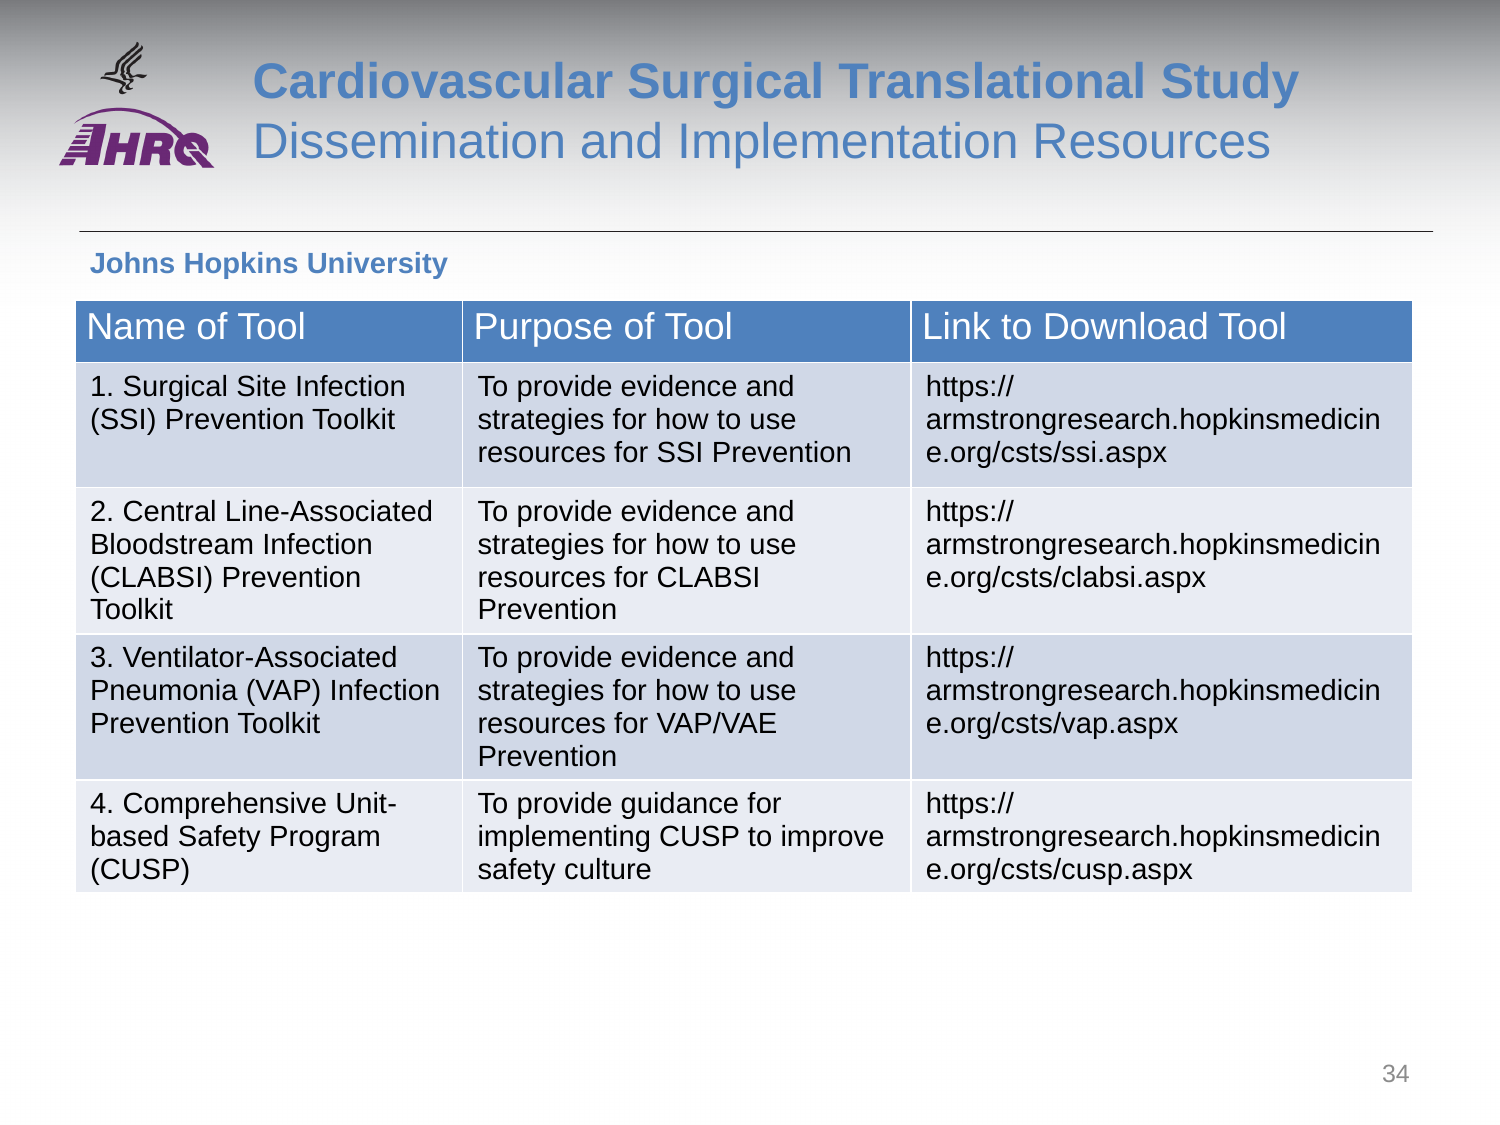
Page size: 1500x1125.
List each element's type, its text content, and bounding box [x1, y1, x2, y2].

table_cell https://armstrongresearch.hopkinsmedicine.org/csts/clabsi.aspx [912, 488, 1412, 633]
table_cell 3. Ventilator-Associated Pneumonia (VAP) Infection Prevention Toolkit [76, 635, 462, 779]
table_cell https://armstrongresearch.hopkinsmedicine.org/csts/ssi.aspx [912, 363, 1412, 487]
table_cell https://armstrongresearch.hopkinsmedicine.org/csts/vap.aspx [912, 635, 1412, 779]
text_box Johns Hopkins University [74, 237, 1113, 288]
title Cardiovascular Surgical Translational Study Dissemination and Implementation Resources [237, 37, 1498, 225]
table_cell 1. Surgical Site Infection (SSI) Prevention Toolkit [76, 363, 462, 487]
table_cell To provide evidence and strategies for how to use resources for CLABSI Prevention [463, 488, 910, 633]
slide_number 34 [1074, 1042, 1425, 1103]
table_cell To provide evidence and strategies for how to use resources for SSI Prevention [463, 363, 910, 487]
table_header Name of Tool [76, 301, 462, 362]
table_header Link to Download Tool [912, 301, 1412, 362]
picture [0, 0, 1500, 1125]
table_cell To provide evidence and strategies for how to use resources for VAP/VAE Prevention [463, 635, 910, 779]
table_cell To provide guidance for implementing CUSP to improve safety culture [463, 781, 910, 892]
table_cell 4. Comprehensive Unit-based Safety Program (CUSP) [76, 781, 462, 892]
table_header Purpose of Tool [463, 301, 910, 362]
table_cell 2. Central Line-Associated Bloodstream Infection (CLABSI) Prevention Toolkit [76, 488, 462, 633]
table_cell https://armstrongresearch.hopkinsmedicine.org/csts/cusp.aspx [912, 781, 1412, 892]
